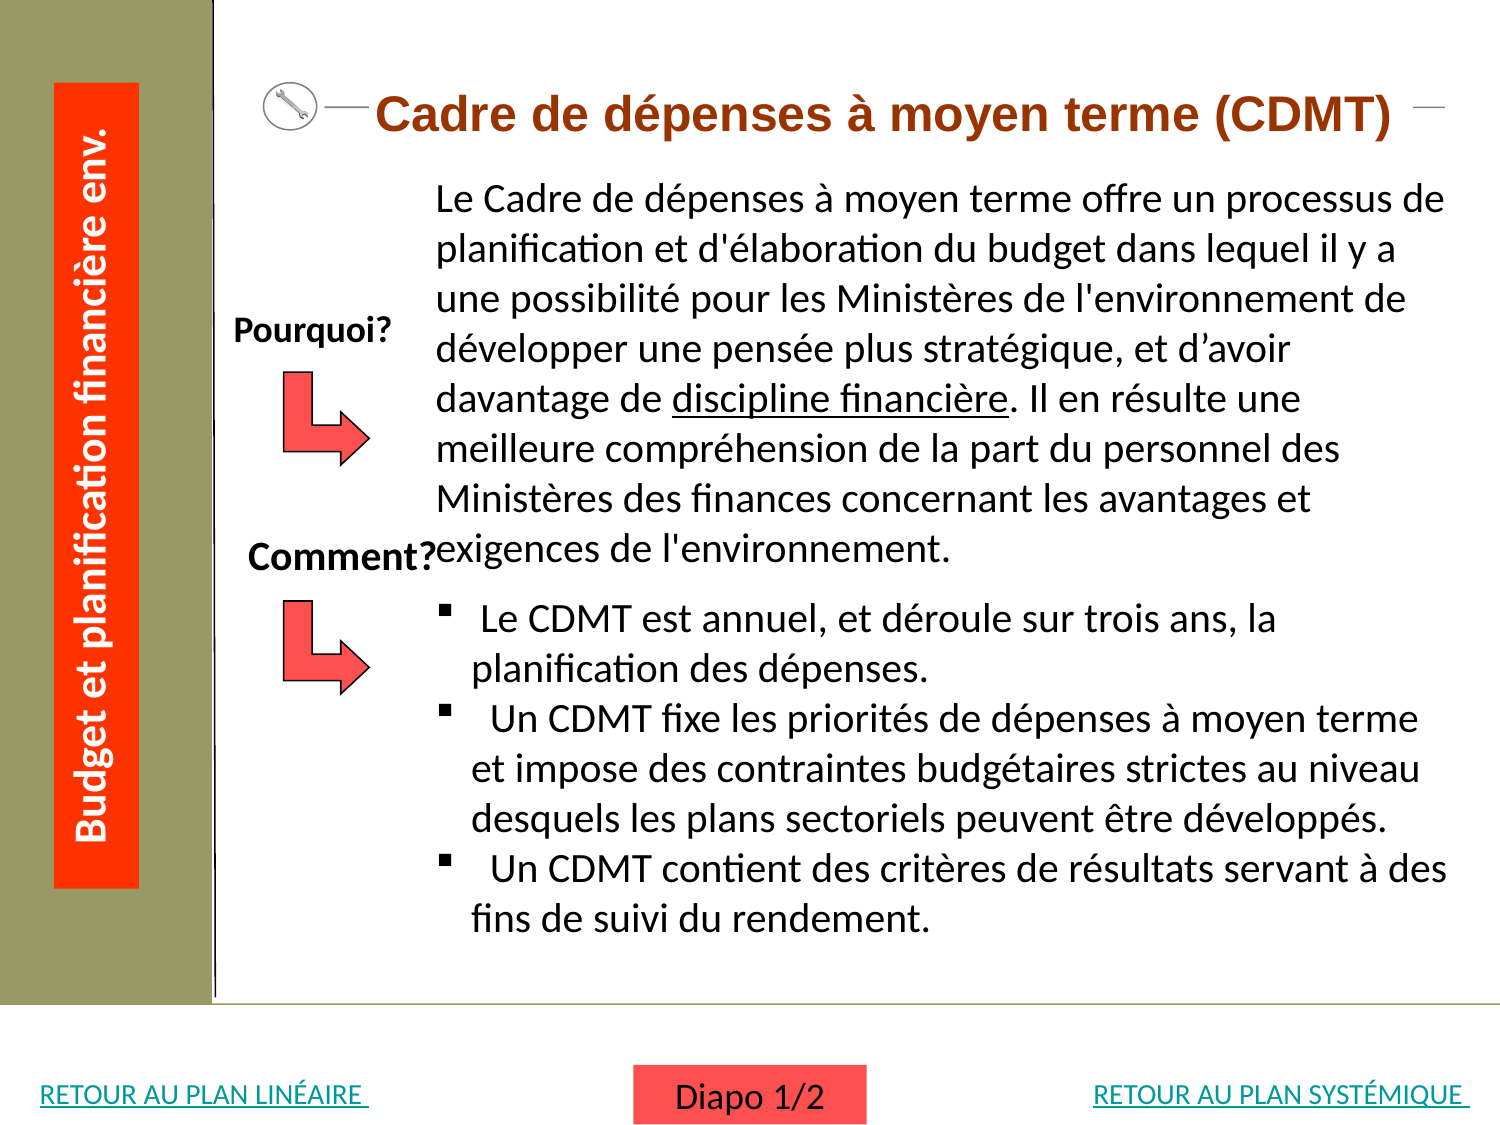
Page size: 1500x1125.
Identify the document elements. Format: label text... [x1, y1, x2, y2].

text_box [263, 82, 317, 121]
picture [274, 89, 309, 120]
text_box Cadre de dépenses à moyen terme (CDMT) [369, 62, 1413, 157]
text_box RETOUR AU PLAN SYSTÉMIQUE [819, 1063, 1482, 1122]
text_box RETOUR AU PLAN LINÉAIRE [27, 1063, 623, 1122]
text_box Le Cadre de dépenses à moyen terme offre un processus de planification et d'élaboration du budget dans lequel il y a une possibilité pour les Ministères de l'environnement de développer une pensée plus stratégique, et d’avoir davantage de discipline financière. Il en résulte une meilleure compréhension de la part du personnel des Ministères des finances concernant les avantages et exigences de l'environnement. [420, 163, 1471, 470]
text_box [0, 0, 212, 1004]
text_box Diapo 1/2 [633, 1064, 867, 1125]
text_box Budget et planification financière env. [53, 82, 139, 889]
text_box Le CDMT est annuel, et déroule sur trois ans, la planification des dépenses. Un CDMT fixe les priorités de dépenses à moyen terme et impose des contraintes budgétaires strictes au niveau desquels les plans sectoriels peuvent être développés. Un CDMT contient des critères de résultats servant à des fins de suivi du rendement. [420, 582, 1471, 994]
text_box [233, 275, 420, 695]
